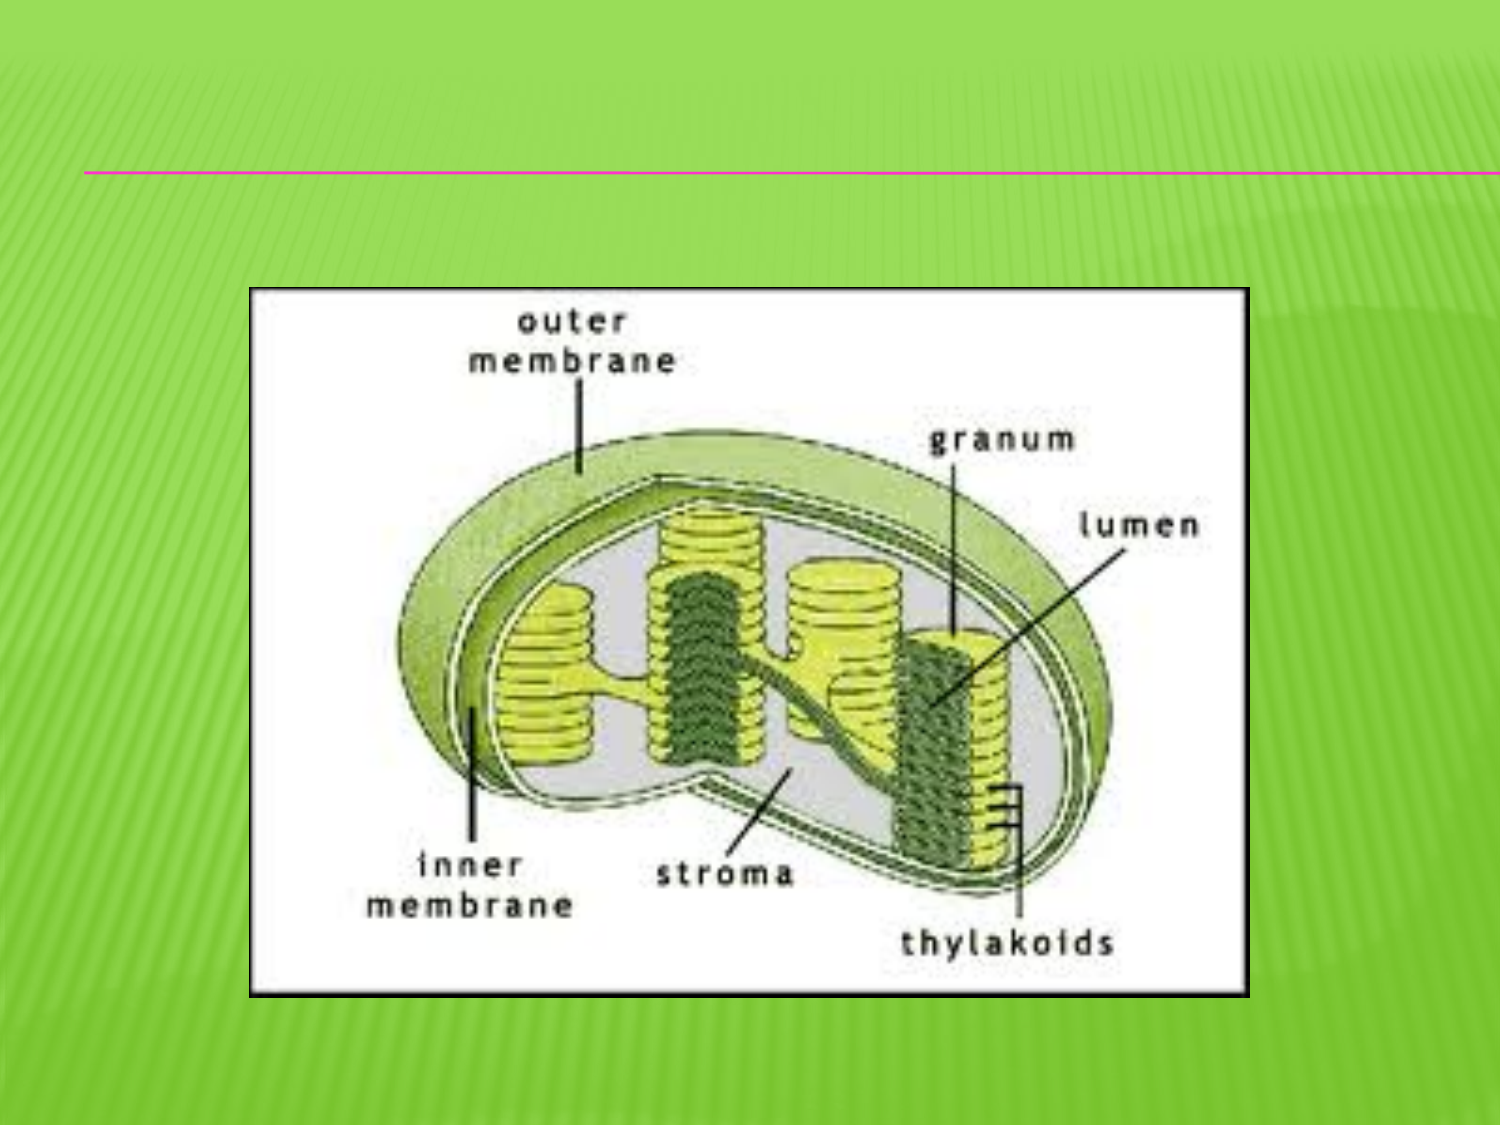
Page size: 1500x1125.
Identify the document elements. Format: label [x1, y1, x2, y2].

list [249, 287, 1251, 999]
